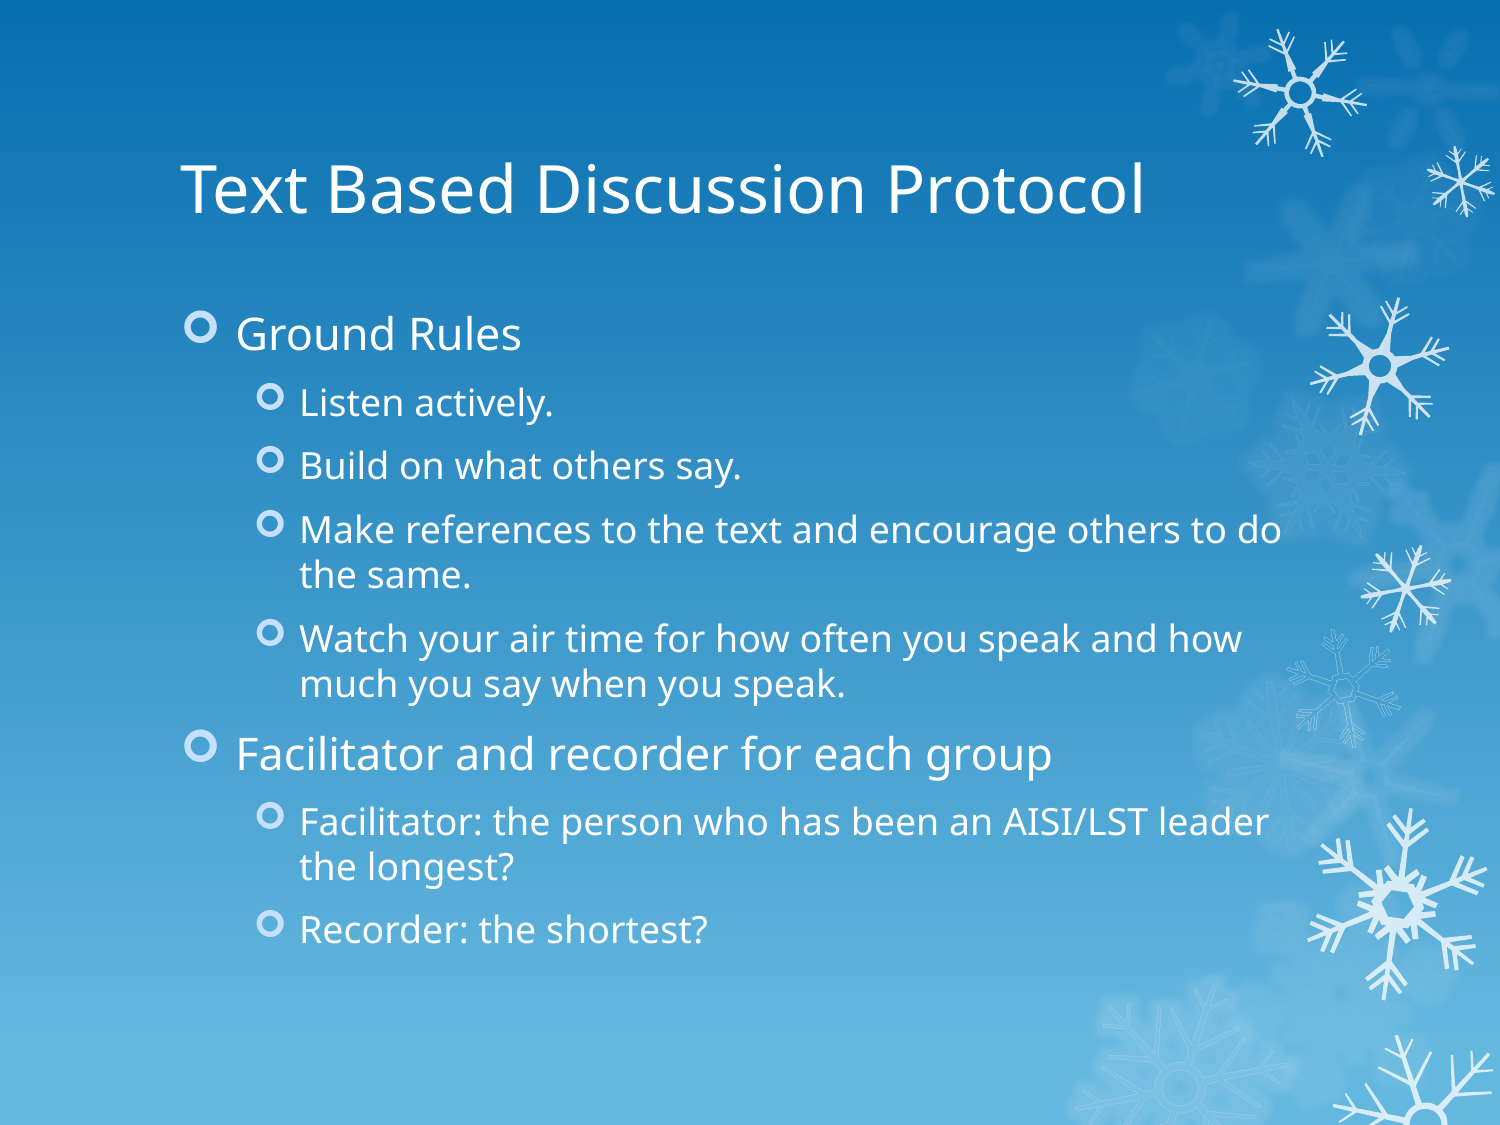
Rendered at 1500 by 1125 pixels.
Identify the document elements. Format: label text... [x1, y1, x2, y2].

list Ground Rules Listen actively. Build on what others say. Make references to the text and encourage others to do the same. Watch your air time for how often you speak and how much you say when you speak. Facilitator and recorder for each group Facilitator: the person who has been an AISI/LST leader the longest? Recorder: the shortest? [165, 296, 1335, 962]
title Text Based Discussion Protocol [165, 110, 1335, 263]
